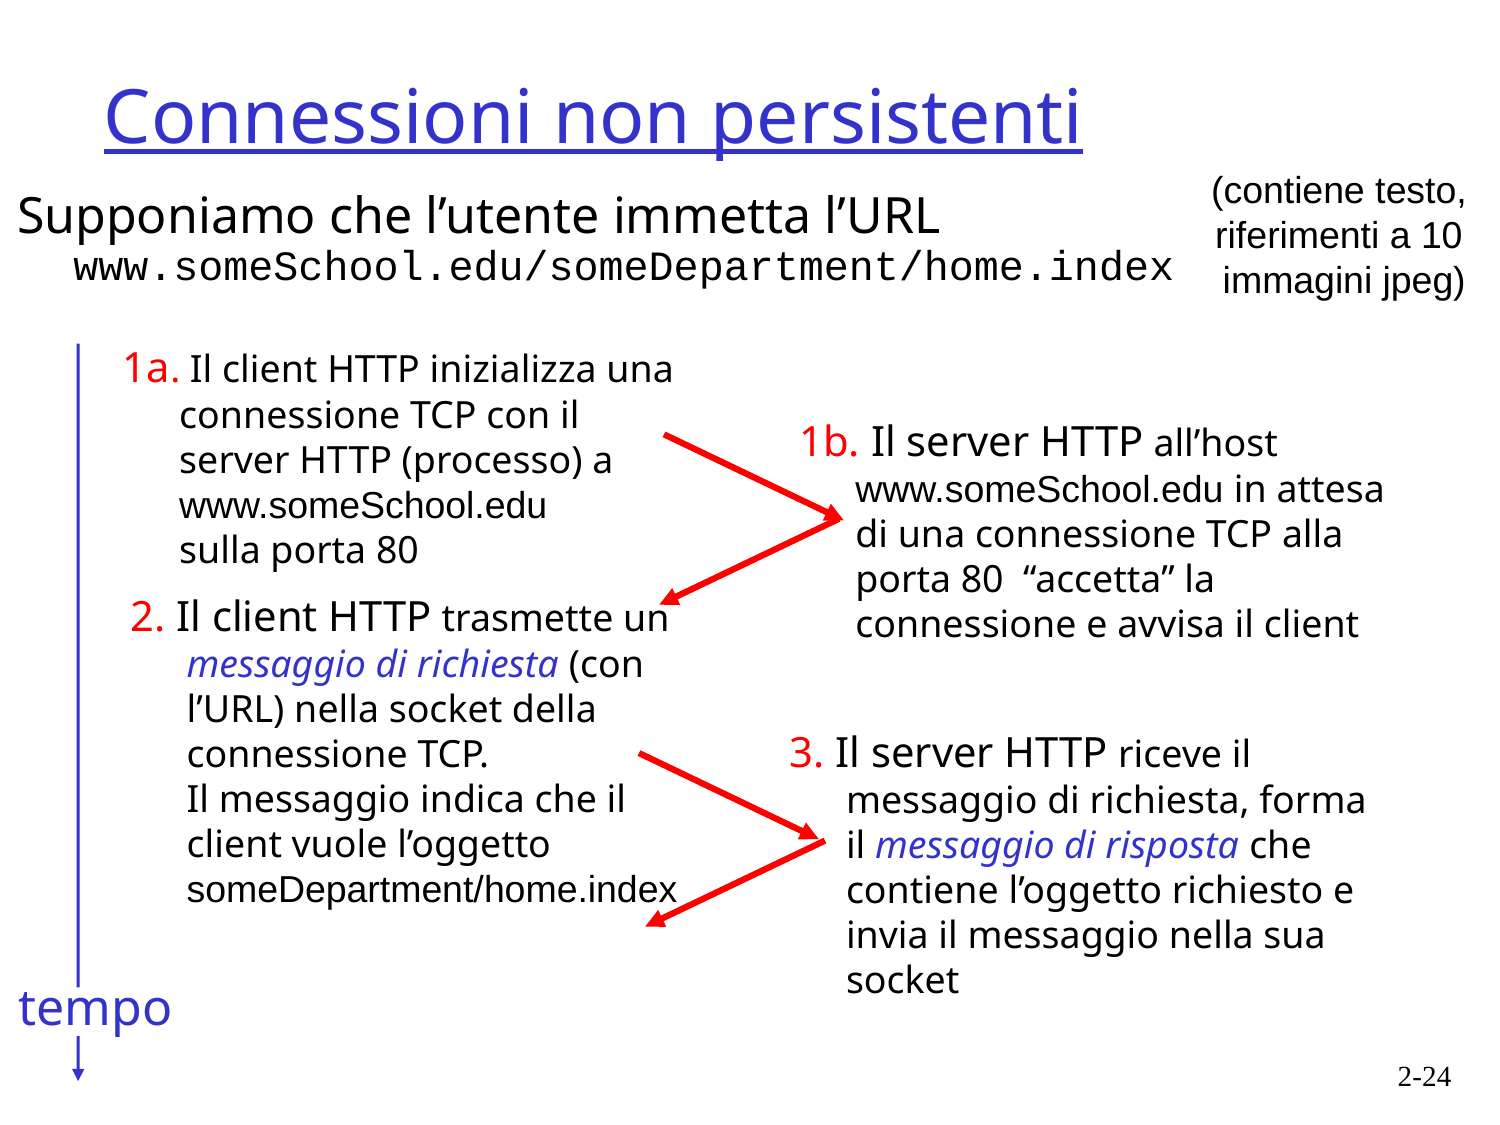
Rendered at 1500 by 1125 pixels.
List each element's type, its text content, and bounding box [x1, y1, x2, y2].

text_box 2. Il client HTTP trasmette un messaggio di richiesta (con l’URL) nella socket della connessione TCP. Il messaggio indica che il client vuole l’oggetto someDepartment/home.index [115, 582, 741, 759]
slide_number 2-24 [1362, 1049, 1467, 1125]
text_box [71, 1044, 85, 1082]
list 1a. Il client HTTP inizializza una connessione TCP con il server HTTP (processo) a www.someSchool.edu sulla porta 80 [107, 333, 755, 647]
text_box [659, 518, 840, 605]
text_box (contiene testo, riferimenti a 10 immagini jpeg) [1196, 158, 1493, 309]
text_box 3. Il server HTTP riceve il messaggio di richiesta, forma il messaggio di risposta che contiene l’oggetto richiesto e invia il messaggio nella sua socket [774, 718, 1400, 1015]
text_box [663, 434, 844, 521]
text_box tempo [4, 968, 188, 1044]
title Connessioni non persistenti [88, 41, 1365, 182]
text_box [645, 840, 826, 927]
text_box 1b. Il server HTTP all’host www.someSchool.edu in attesa di una connessione TCP alla porta 80 “accetta” la connessione e avvisa il client [784, 407, 1410, 655]
text_box [638, 752, 819, 840]
list Supponiamo che l’utente immetta l’URL www.someSchool.edu/someDepartment/home.index [1, 182, 1196, 260]
